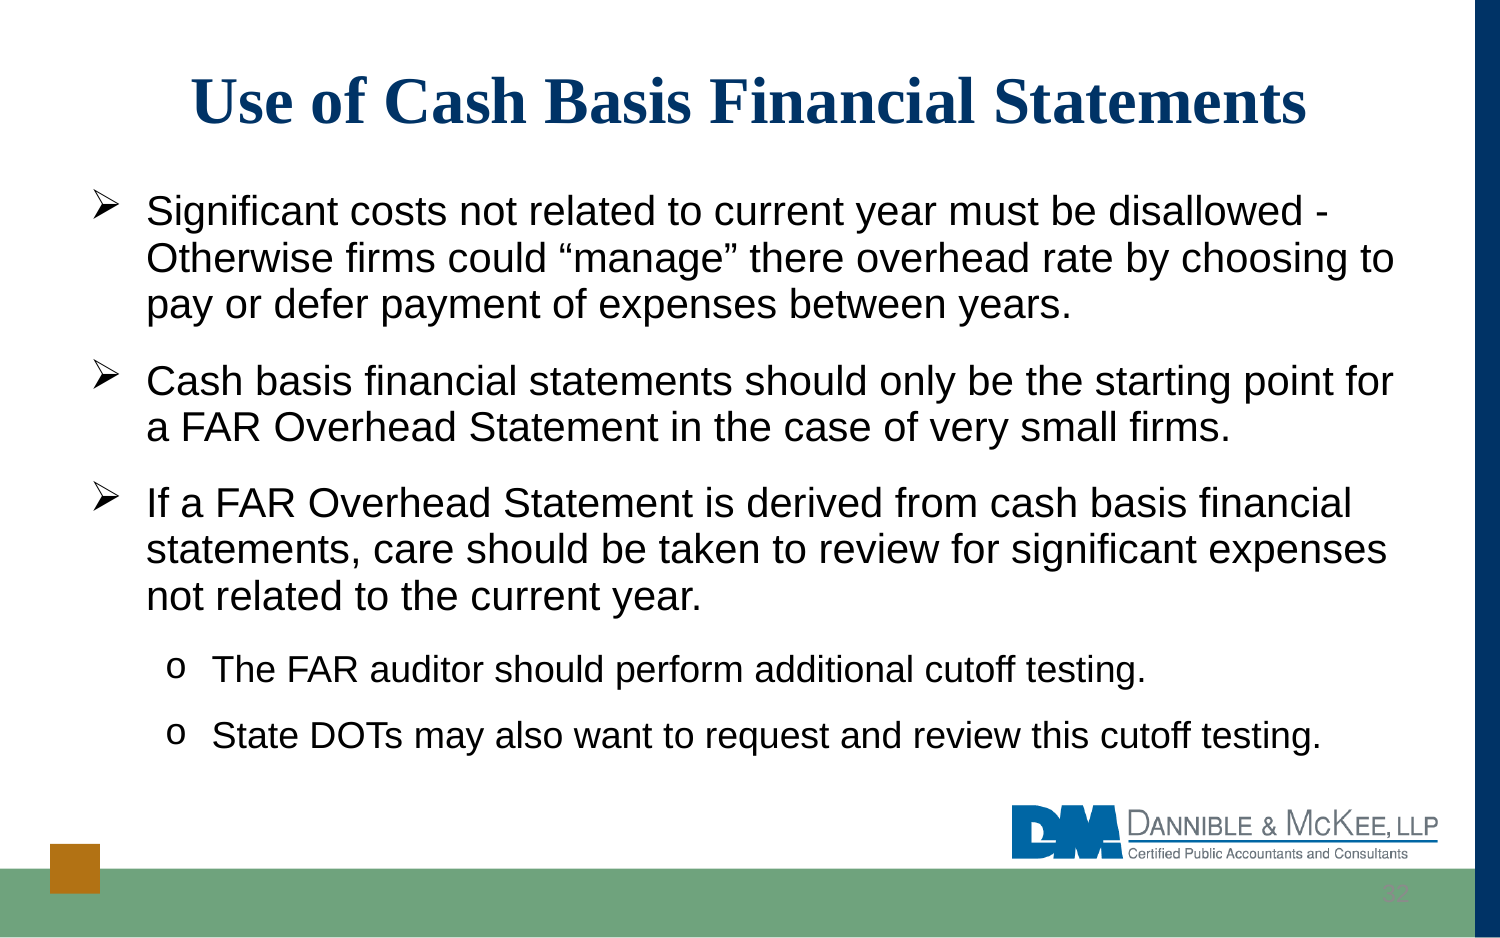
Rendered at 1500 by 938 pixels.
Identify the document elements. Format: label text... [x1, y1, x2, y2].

slide_number 32 [1074, 868, 1425, 919]
title Use of Cash Basis Financial Statements [112, 56, 1388, 169]
list Significant costs not related to current year must be disallowed - Otherwise firms could “manage” there overhead rate by choosing to pay or defer payment of expenses between years. Cash basis financial statements should only be the starting point for a FAR Overhead Statement in the case of very small firms. If a FAR Overhead Statement is derived from cash basis financial statements, care should be taken to review for significant expenses not related to the current year. The FAR auditor should perform additional cutoff testing. State DOTs may also want to request and review this cutoff testing. [75, 181, 1425, 807]
picture [1012, 805, 1438, 859]
